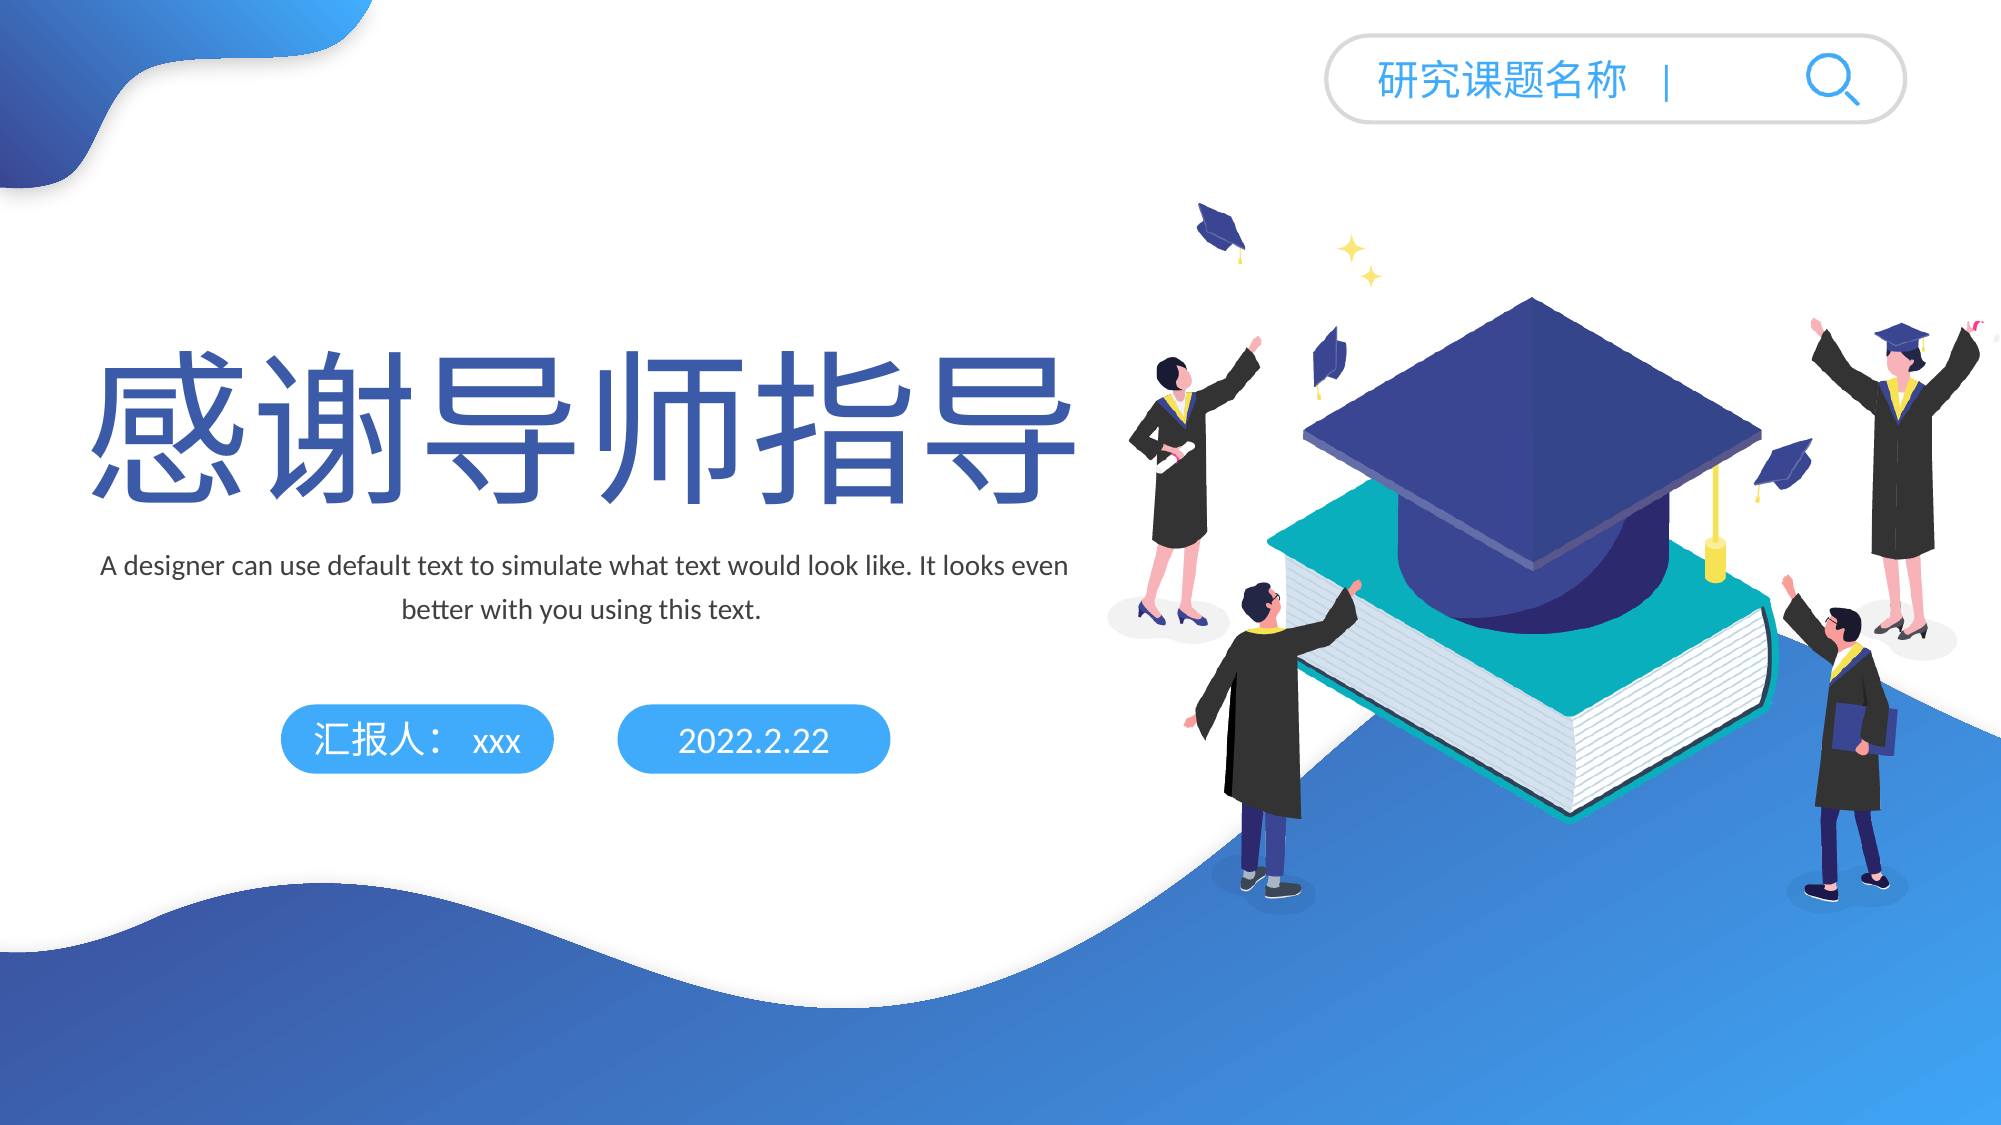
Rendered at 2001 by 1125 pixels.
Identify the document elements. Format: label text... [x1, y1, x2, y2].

text_box [0, 0, 372, 189]
text_box [0, 883, 2000, 1125]
text_box 2022.2.22 [617, 704, 891, 774]
text_box 感谢导师指导 [57, 317, 1102, 533]
text_box A designer can use default text to simulate what text would look like. It looks even better with you using this text. [84, 530, 1085, 633]
picture [1107, 202, 2000, 916]
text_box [1325, 35, 1906, 123]
text_box 汇报人：xxx [280, 704, 554, 774]
